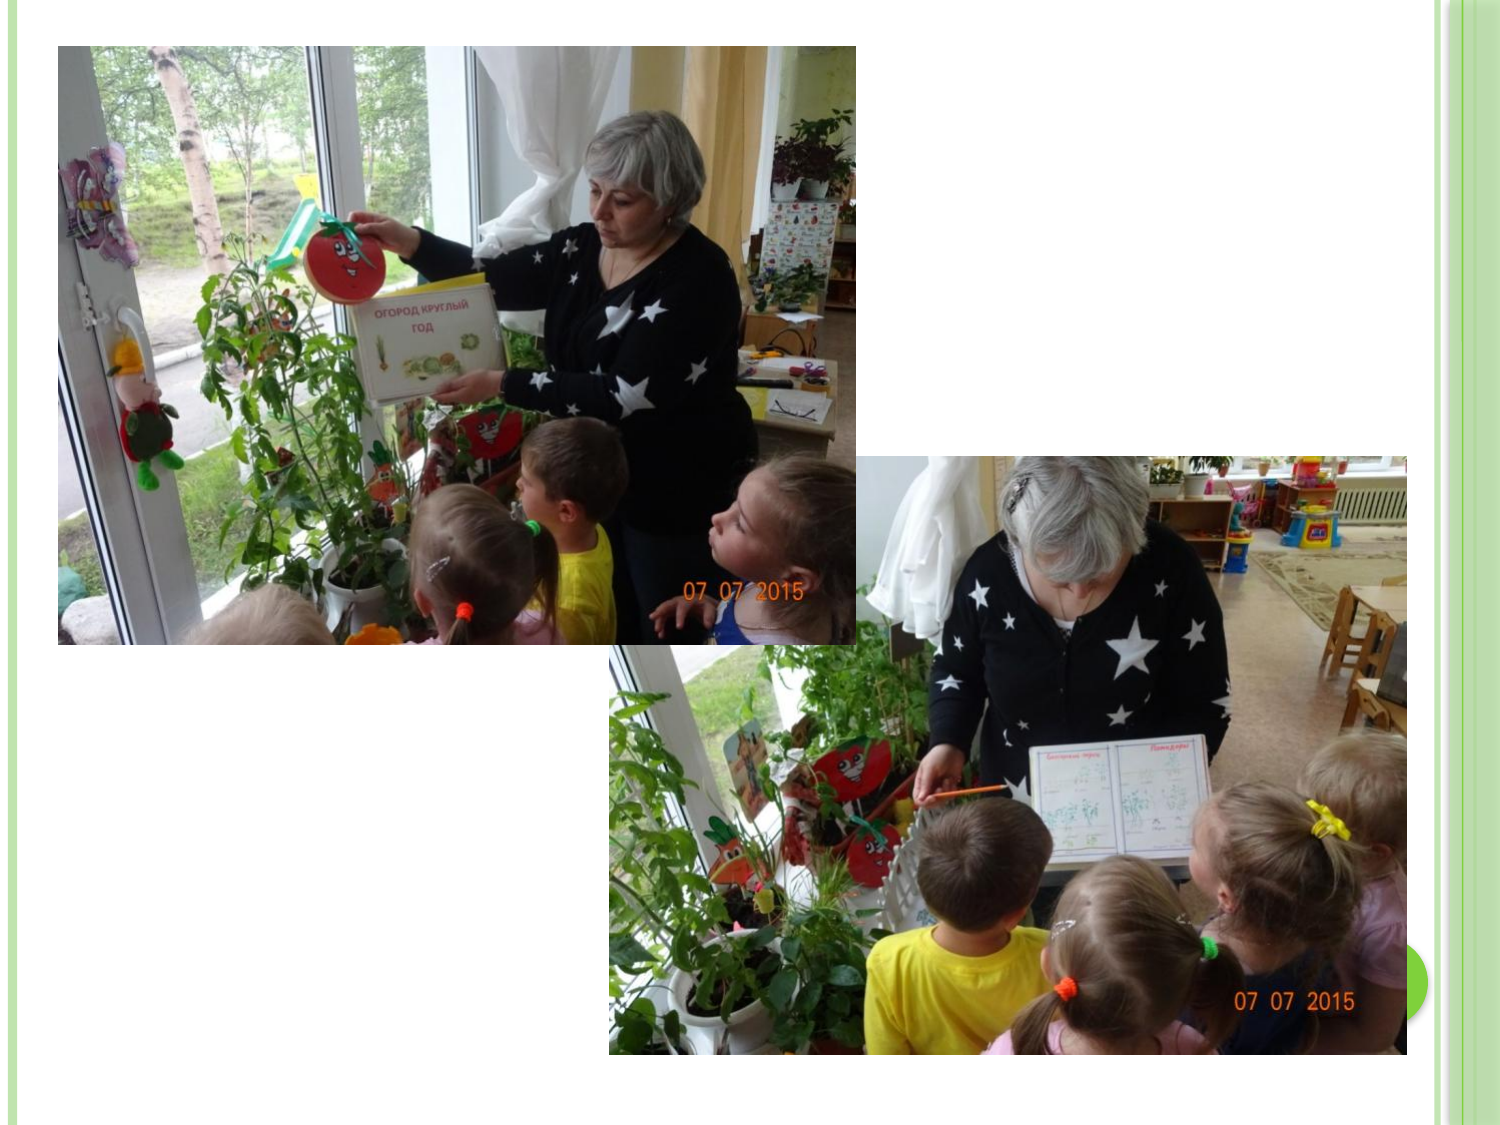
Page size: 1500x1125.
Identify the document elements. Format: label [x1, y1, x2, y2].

picture [58, 46, 1407, 1056]
